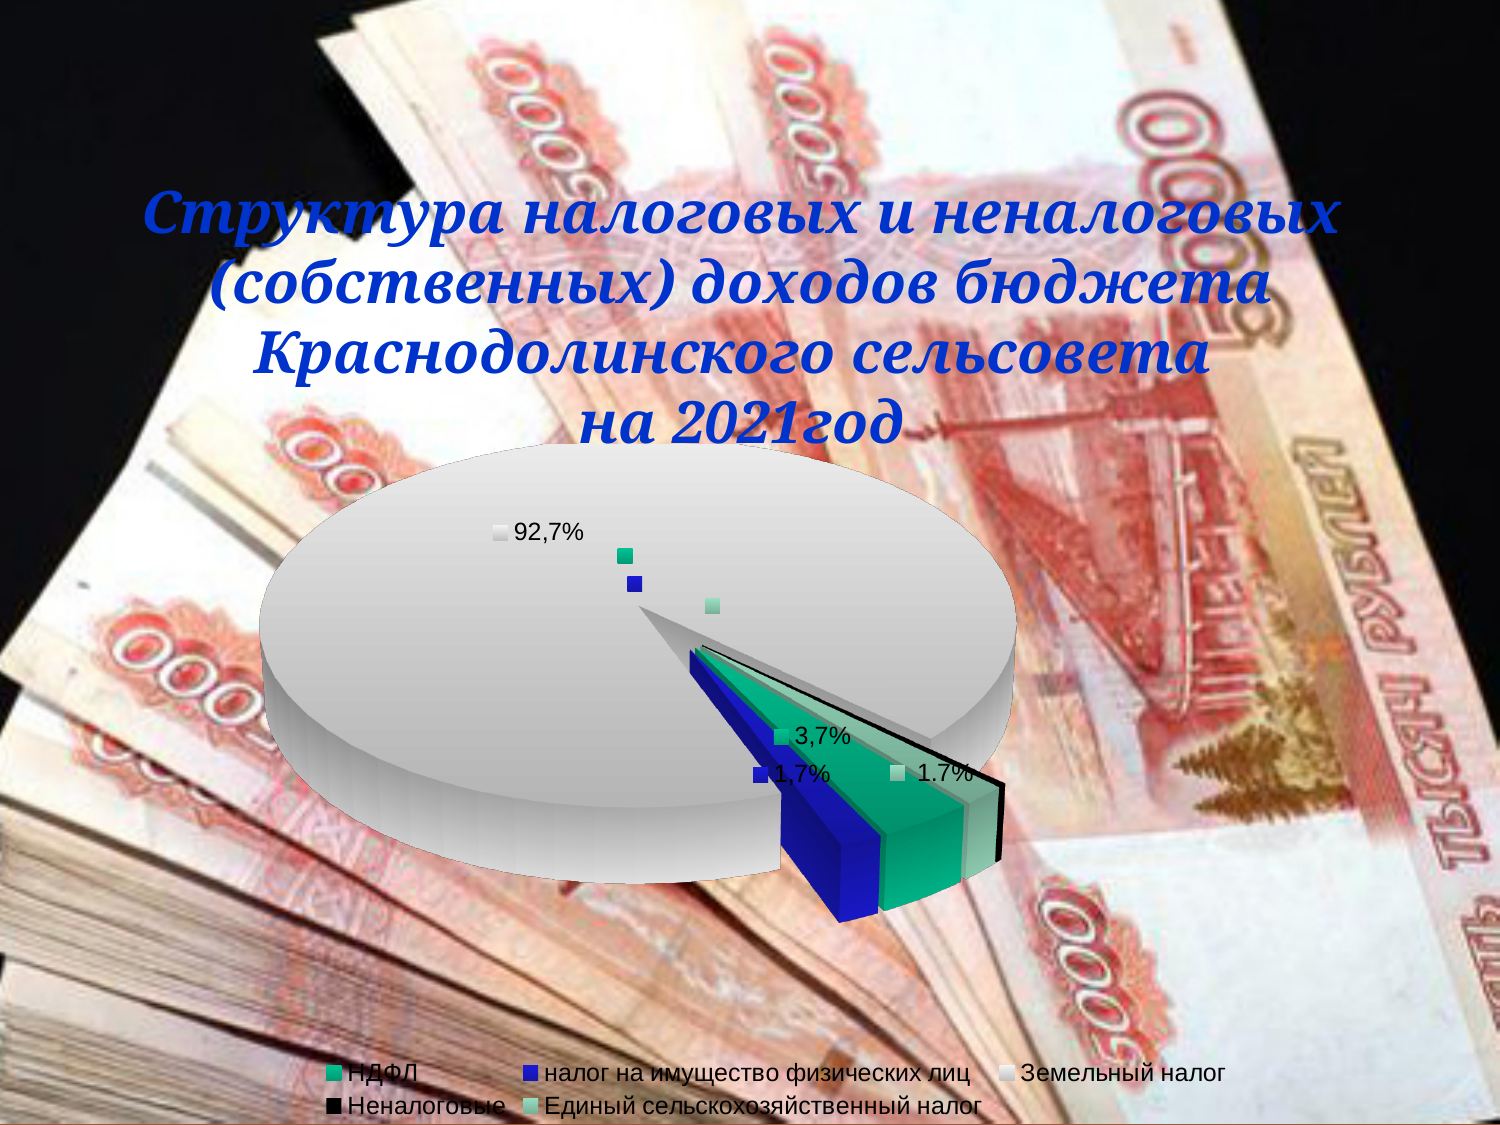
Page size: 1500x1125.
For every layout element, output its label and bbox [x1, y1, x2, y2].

chart [53, 327, 1500, 1125]
picture [0, 0, 1500, 1125]
